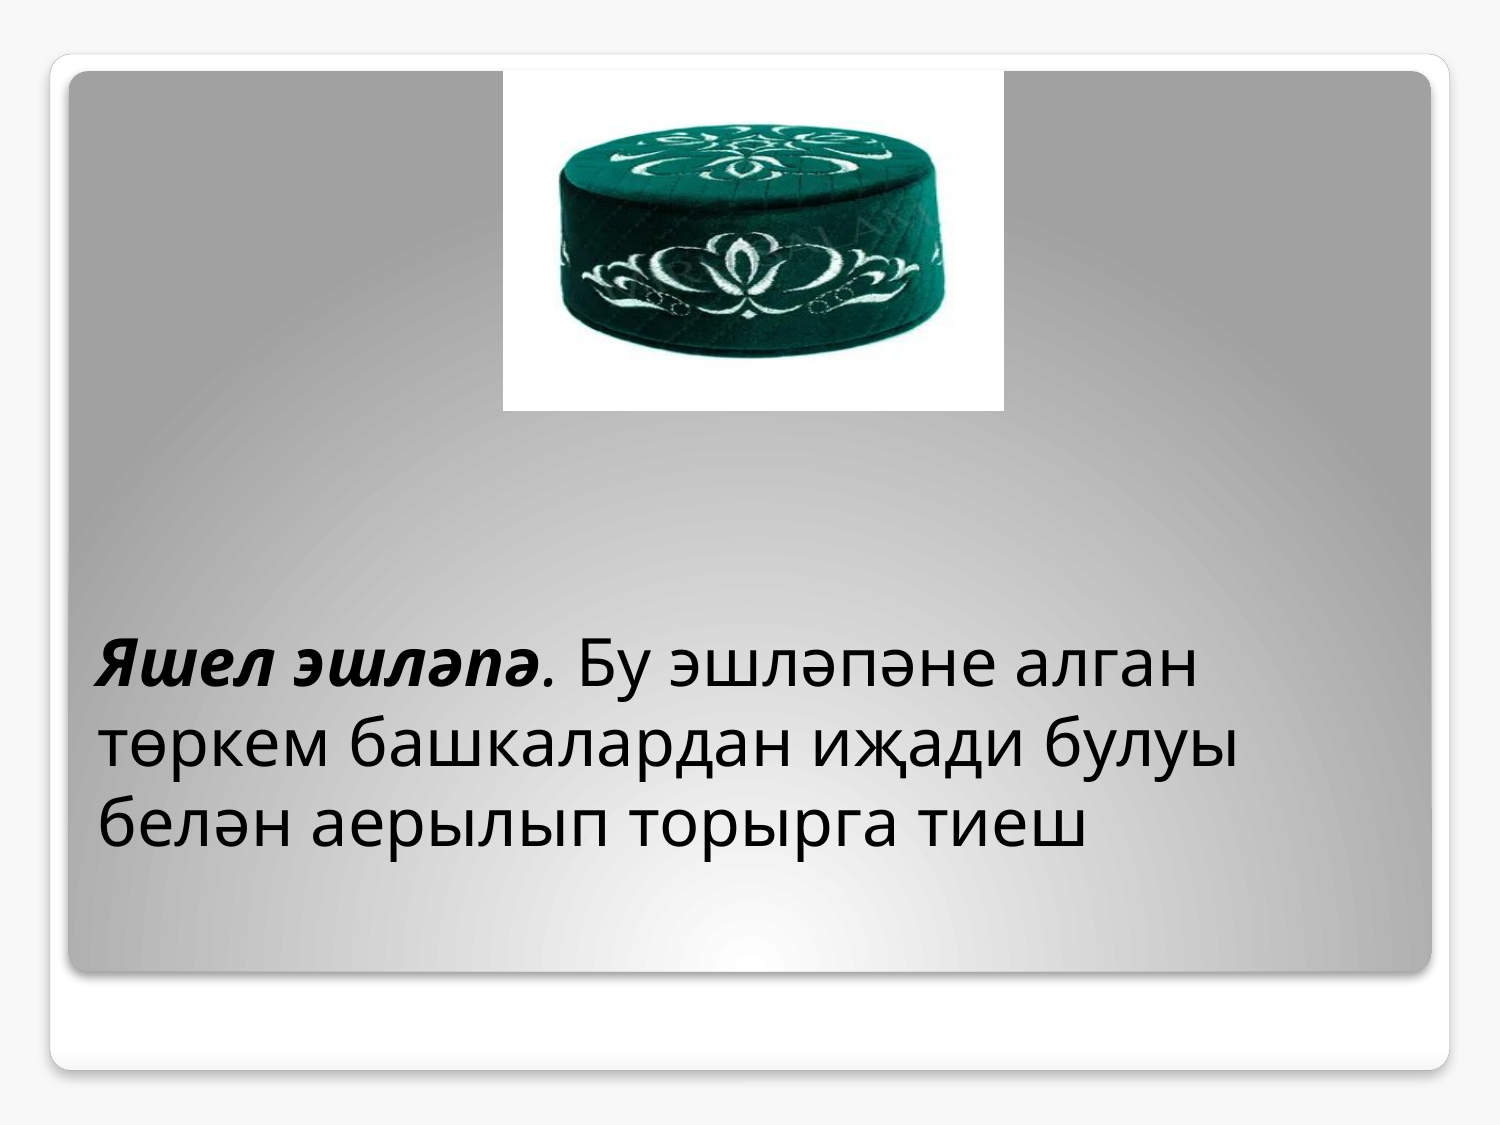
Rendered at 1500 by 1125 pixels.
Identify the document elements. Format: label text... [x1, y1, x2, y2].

title Яшел эшләпә. Бу эшләпәне алган төркем башкалардан иҗади булуы белән аерылып торырга тиеш [82, 515, 1425, 868]
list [503, 70, 1005, 411]
